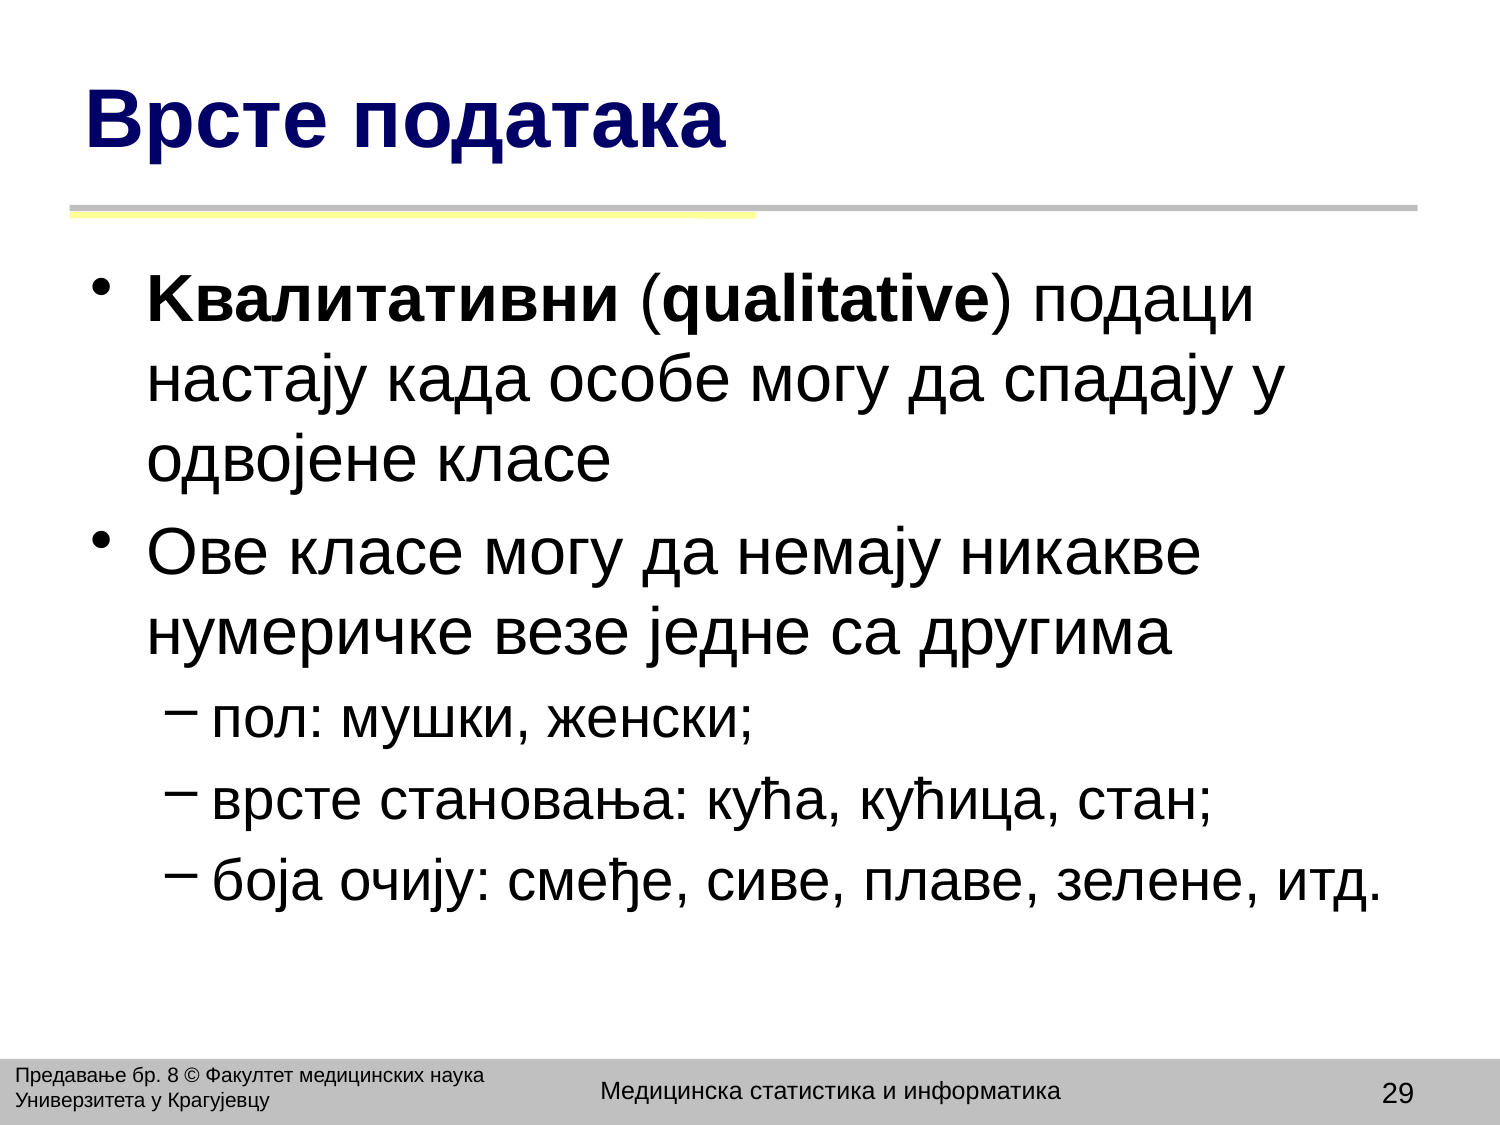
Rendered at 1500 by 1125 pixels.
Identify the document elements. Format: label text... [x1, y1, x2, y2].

title Врсте података [69, 19, 1426, 208]
list Kвалитативни (qualitative) подаци настају када особе могу да спадају у одвојене класе Ове класе могу да немају никакве нумеричке везе једне са другима пол: мушки, женски; врсте становања: кућа, кућица, стан; боја очију: смеђе, сиве, плаве, зелене, итд. [74, 246, 1426, 1023]
footer Медицинска статистика и информатика [512, 1066, 1151, 1125]
slide_number 29 [1164, 1066, 1430, 1125]
slide_number Предавање бр. 8 © Факултет медицинских наука Универзитета у Крагујевцу [0, 1053, 614, 1108]
